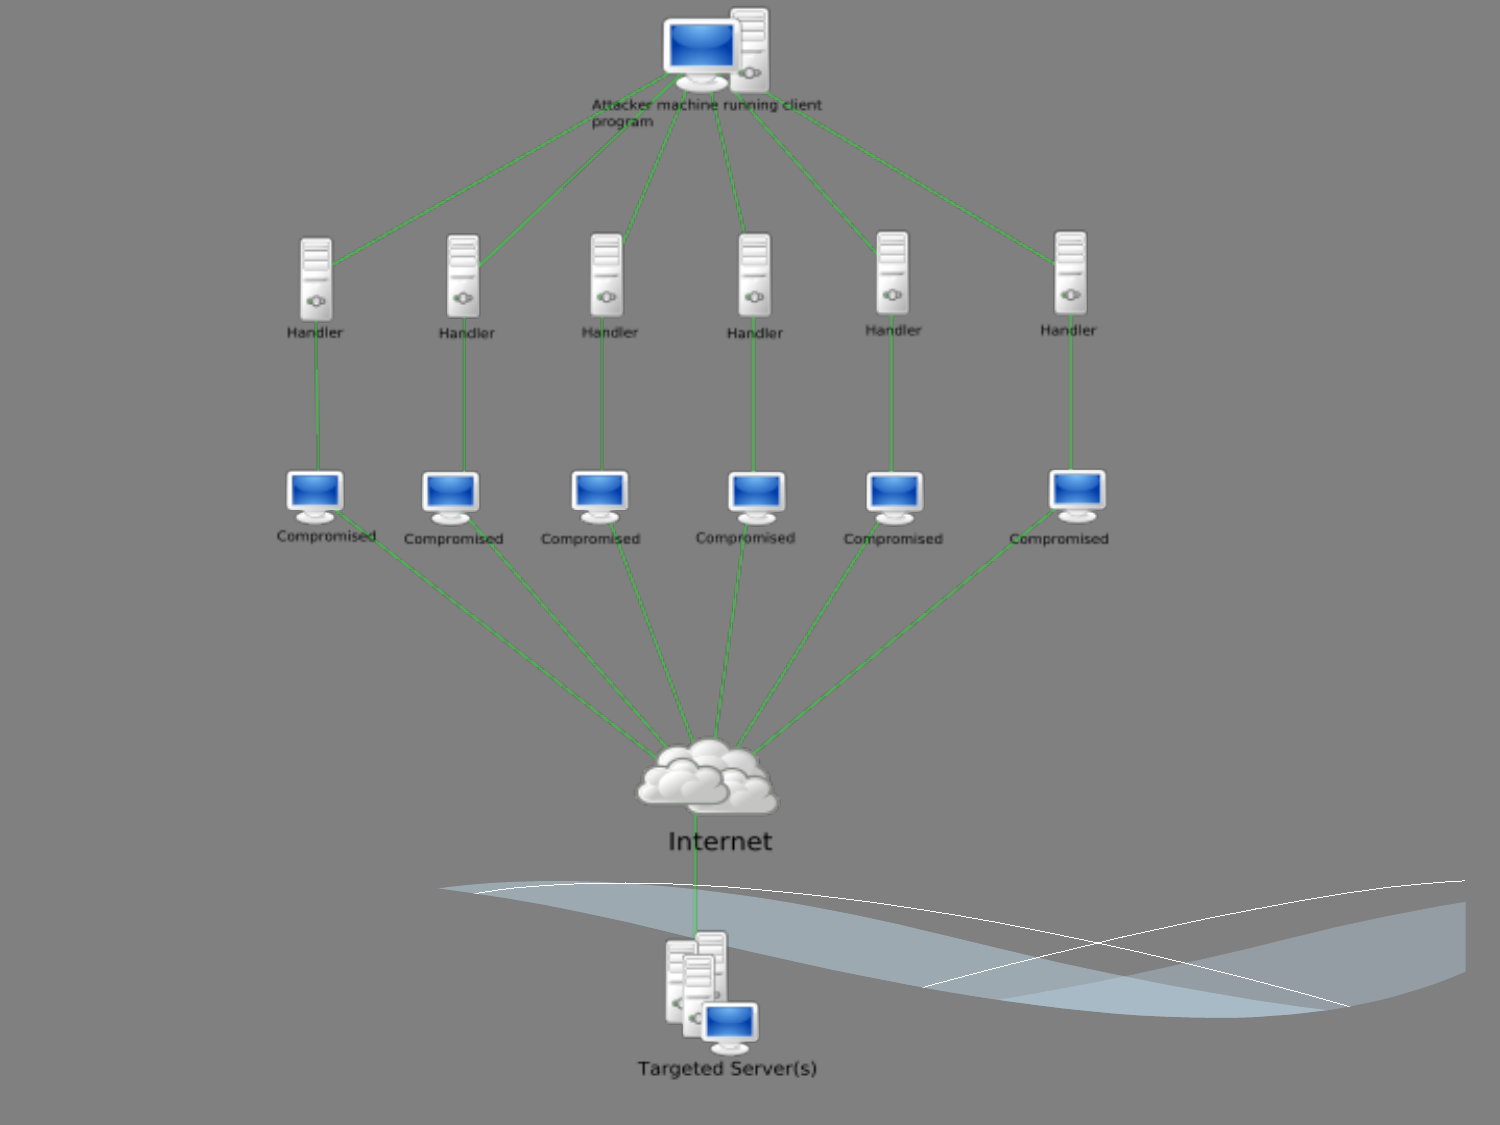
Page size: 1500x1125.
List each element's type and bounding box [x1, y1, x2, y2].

picture [255, 0, 1140, 1125]
